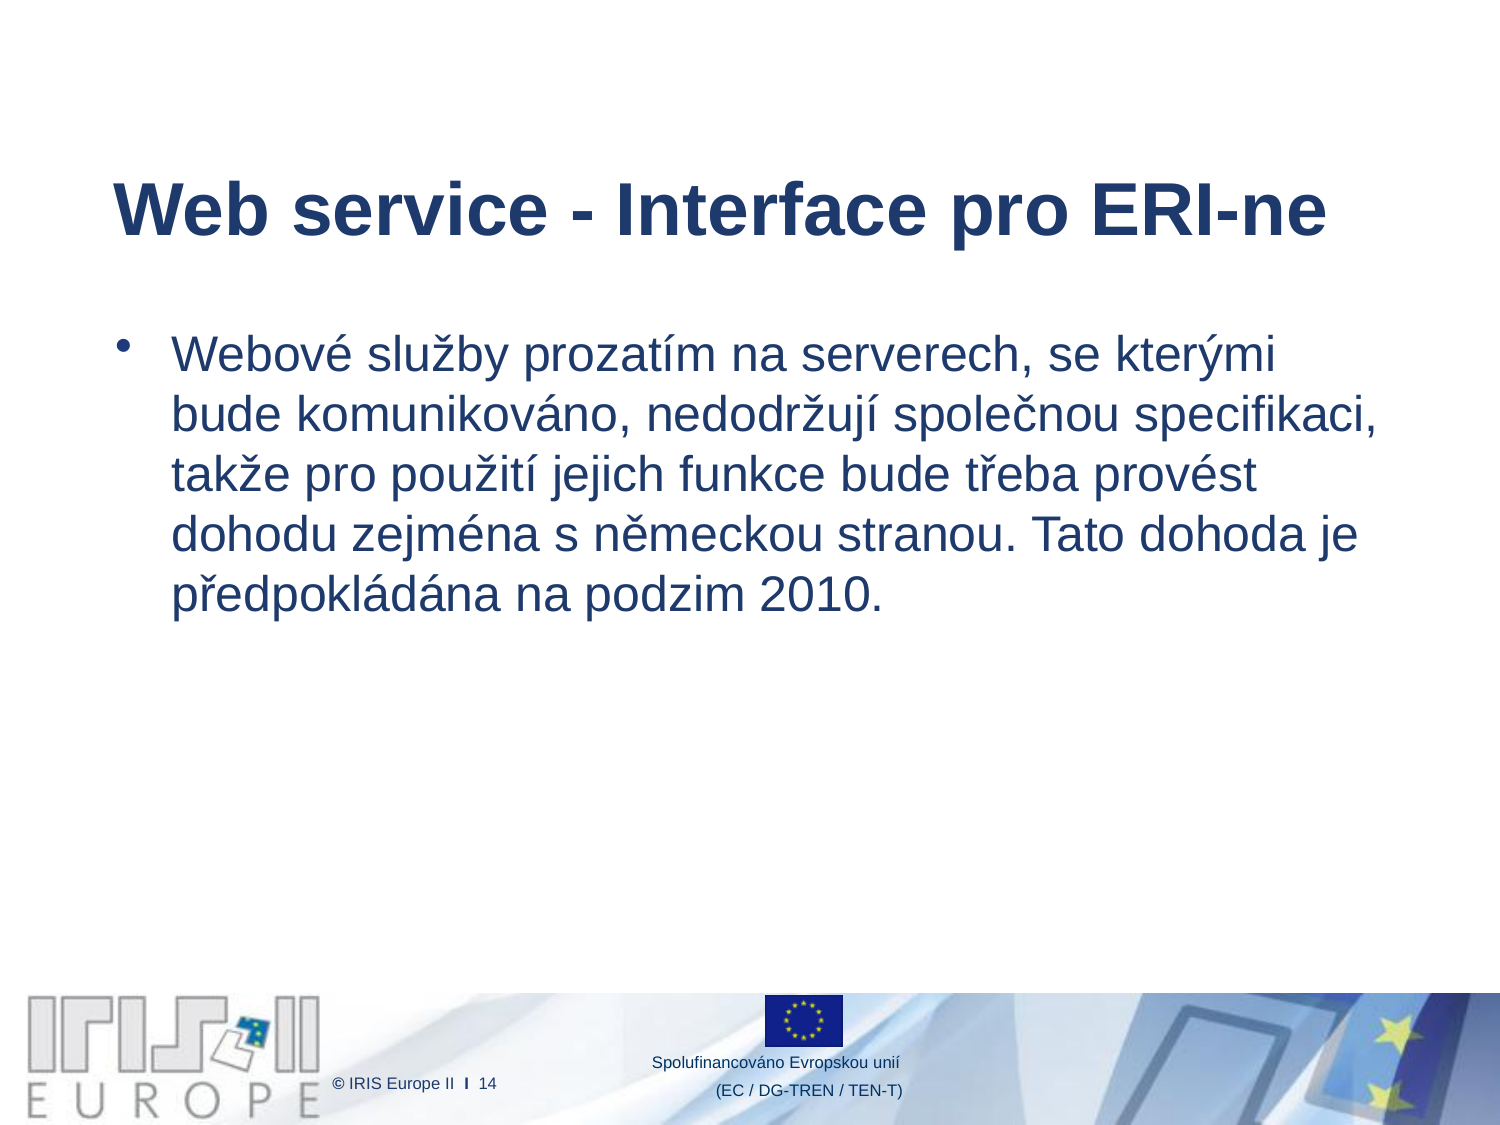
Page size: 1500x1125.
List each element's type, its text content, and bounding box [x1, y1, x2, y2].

title Web service - Interface pro ERI-ne [98, 152, 1398, 260]
list Webové služby prozatím na serverech, se kterými bude komunikováno, nedodržují společnou specifikaci, takže pro použití jejich funkce bude třeba provést dohodu zejména s německou stranou. Tato dohoda je předpokládána na podzim 2010. [100, 314, 1400, 965]
picture [0, 993, 1500, 1125]
